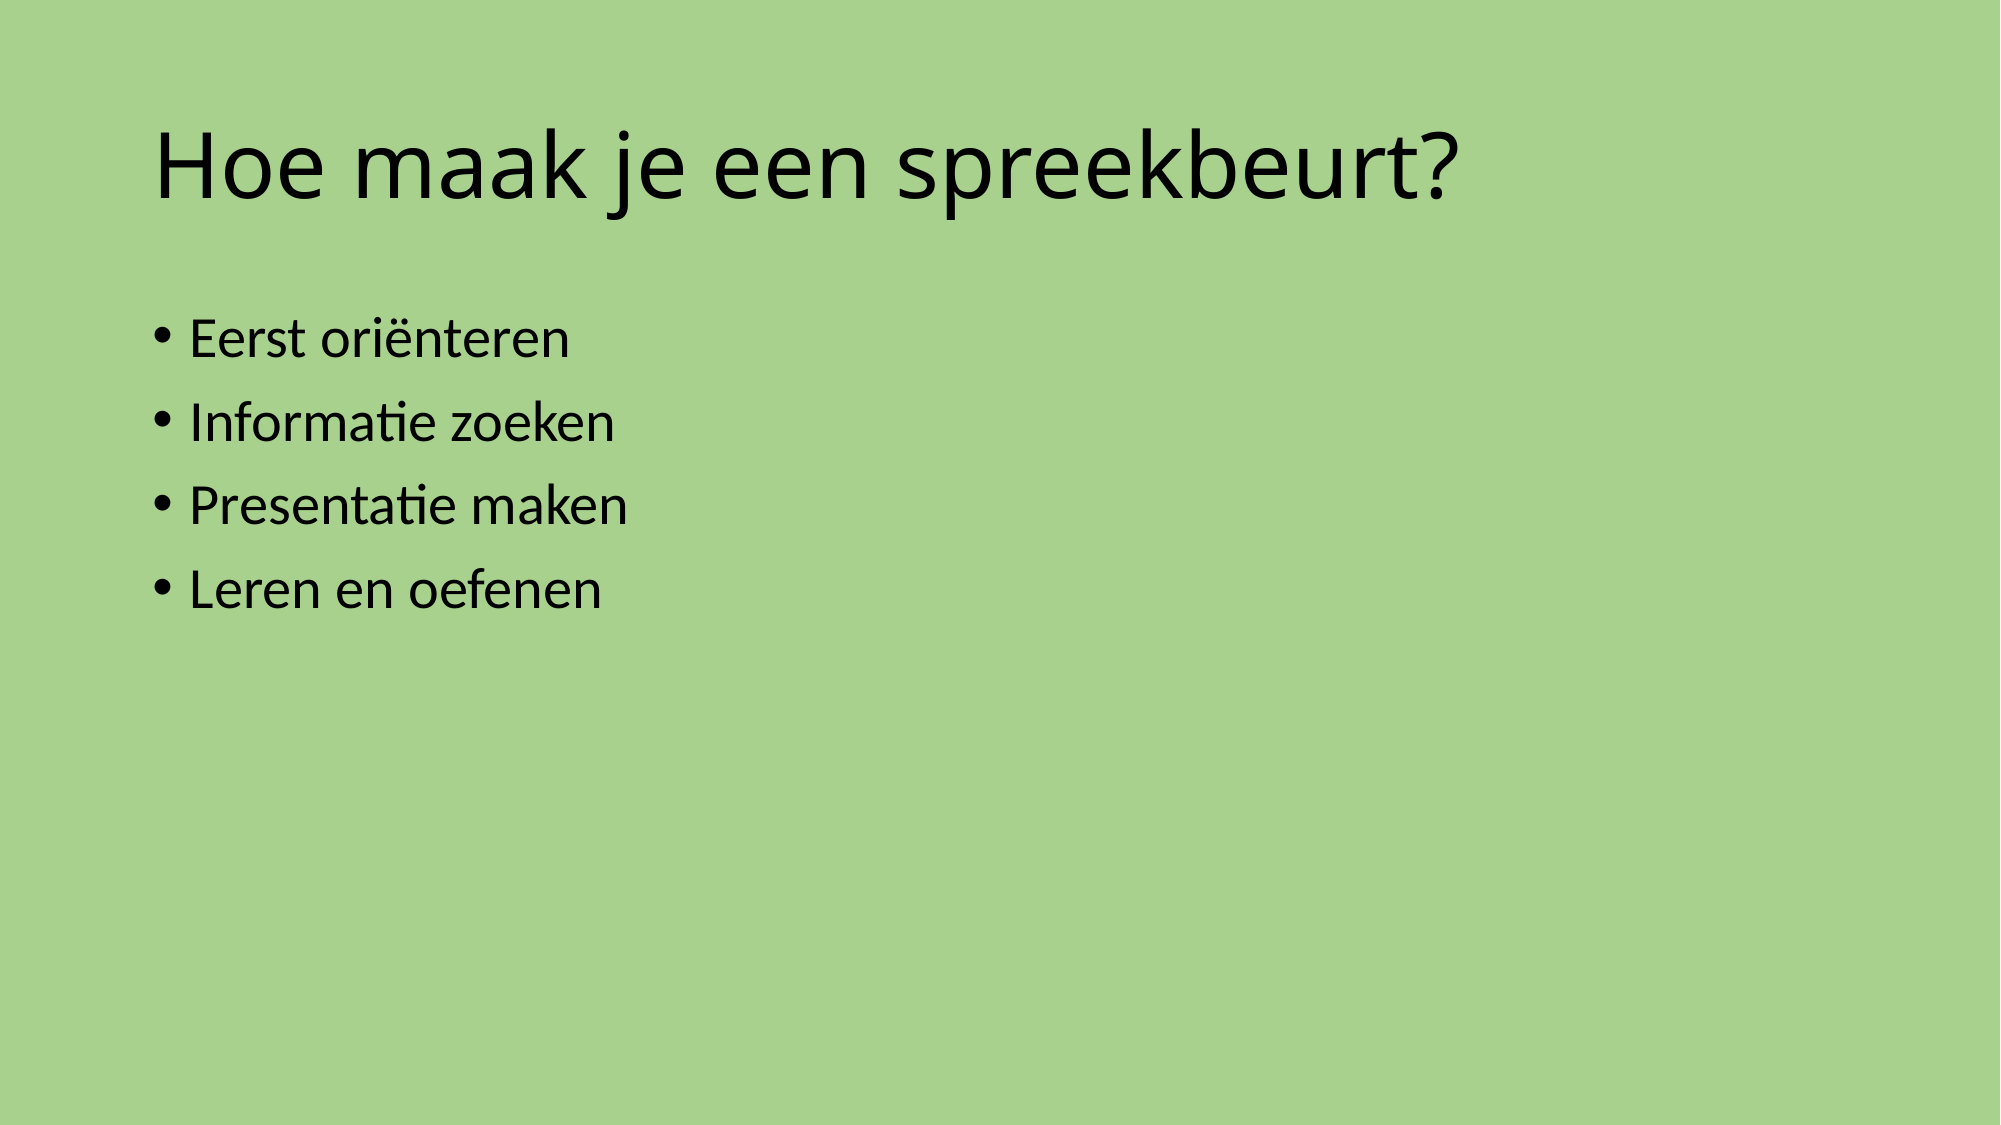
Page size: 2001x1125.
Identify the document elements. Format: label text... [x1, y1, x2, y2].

title Hoe maak je een spreekbeurt? [137, 59, 1863, 278]
list Eerst oriënteren Informatie zoeken Presentatie maken Leren en oefenen [137, 299, 1863, 1014]
